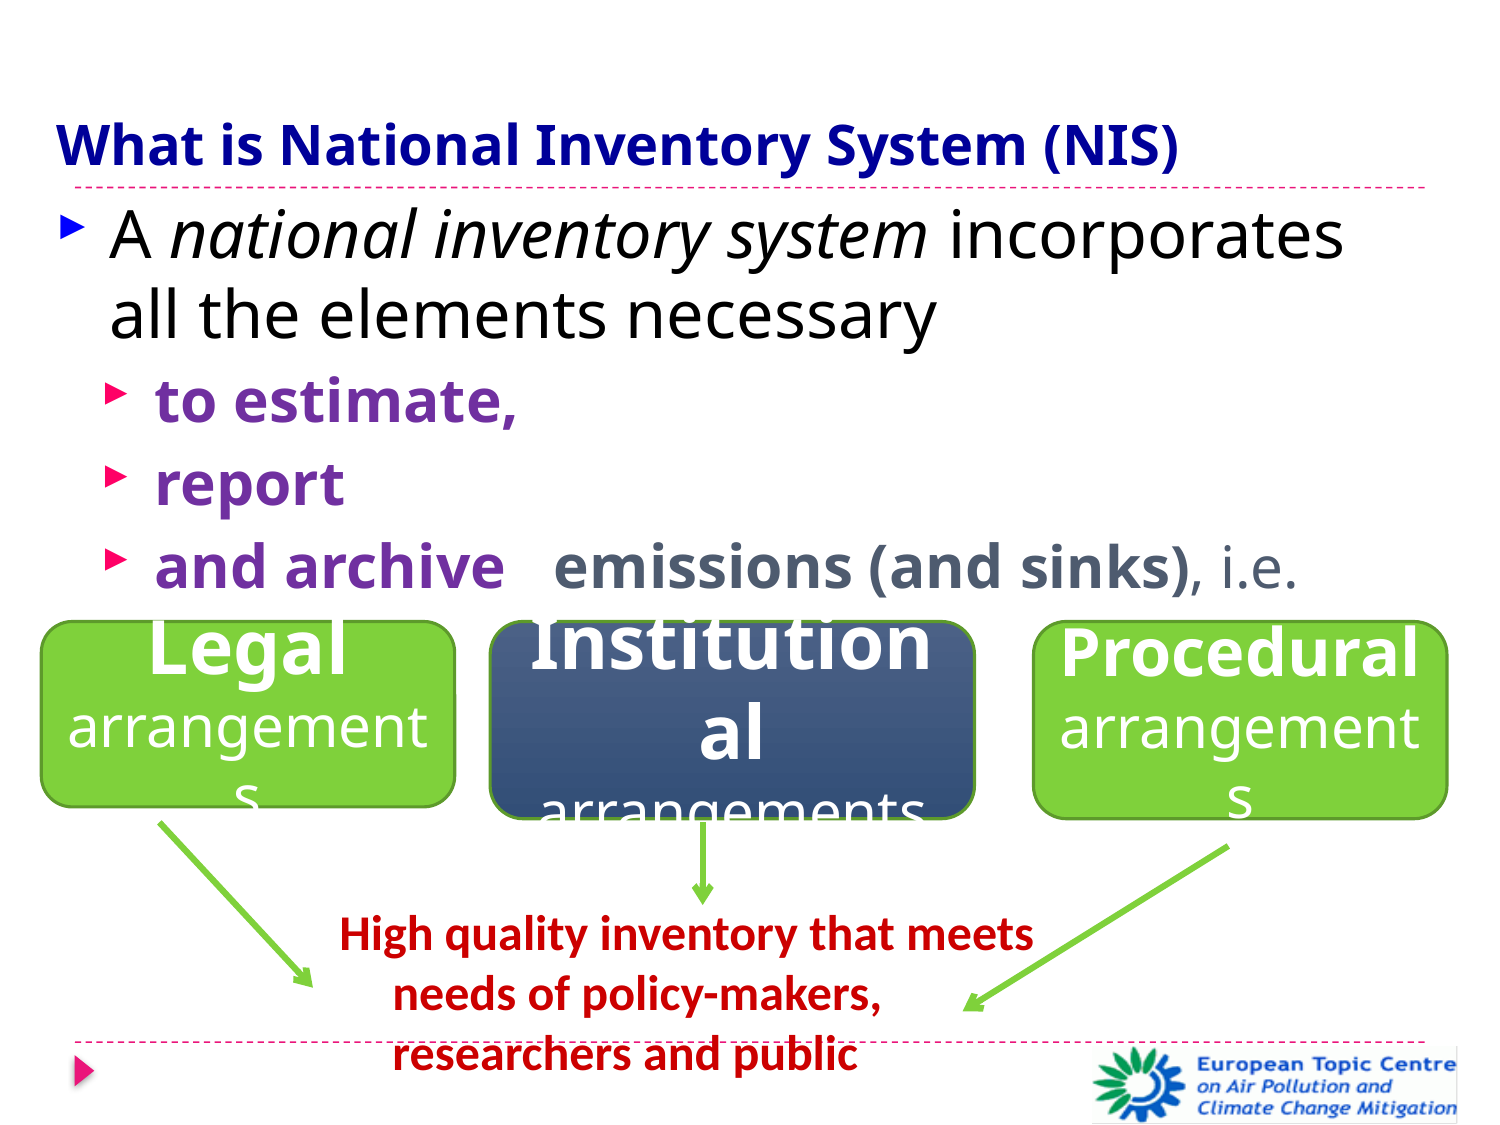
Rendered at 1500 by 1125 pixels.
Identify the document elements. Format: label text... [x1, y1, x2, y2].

text_box Legal arrangements [39, 619, 457, 809]
text_box Procedural arrangements [1031, 619, 1449, 821]
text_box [159, 822, 314, 988]
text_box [962, 845, 1229, 1012]
text_box Institutional arrangements [488, 619, 977, 821]
list A national inventory system incorporates all the elements necessary to estimate, report and archive emissions (and sinks), i.e. [41, 184, 1425, 1012]
title What is National Inventory System (NIS) [41, 54, 1392, 184]
picture [1092, 1046, 1459, 1125]
text_box High quality inventory that meets needs of policy-makers, researchers and public [324, 893, 1063, 1088]
